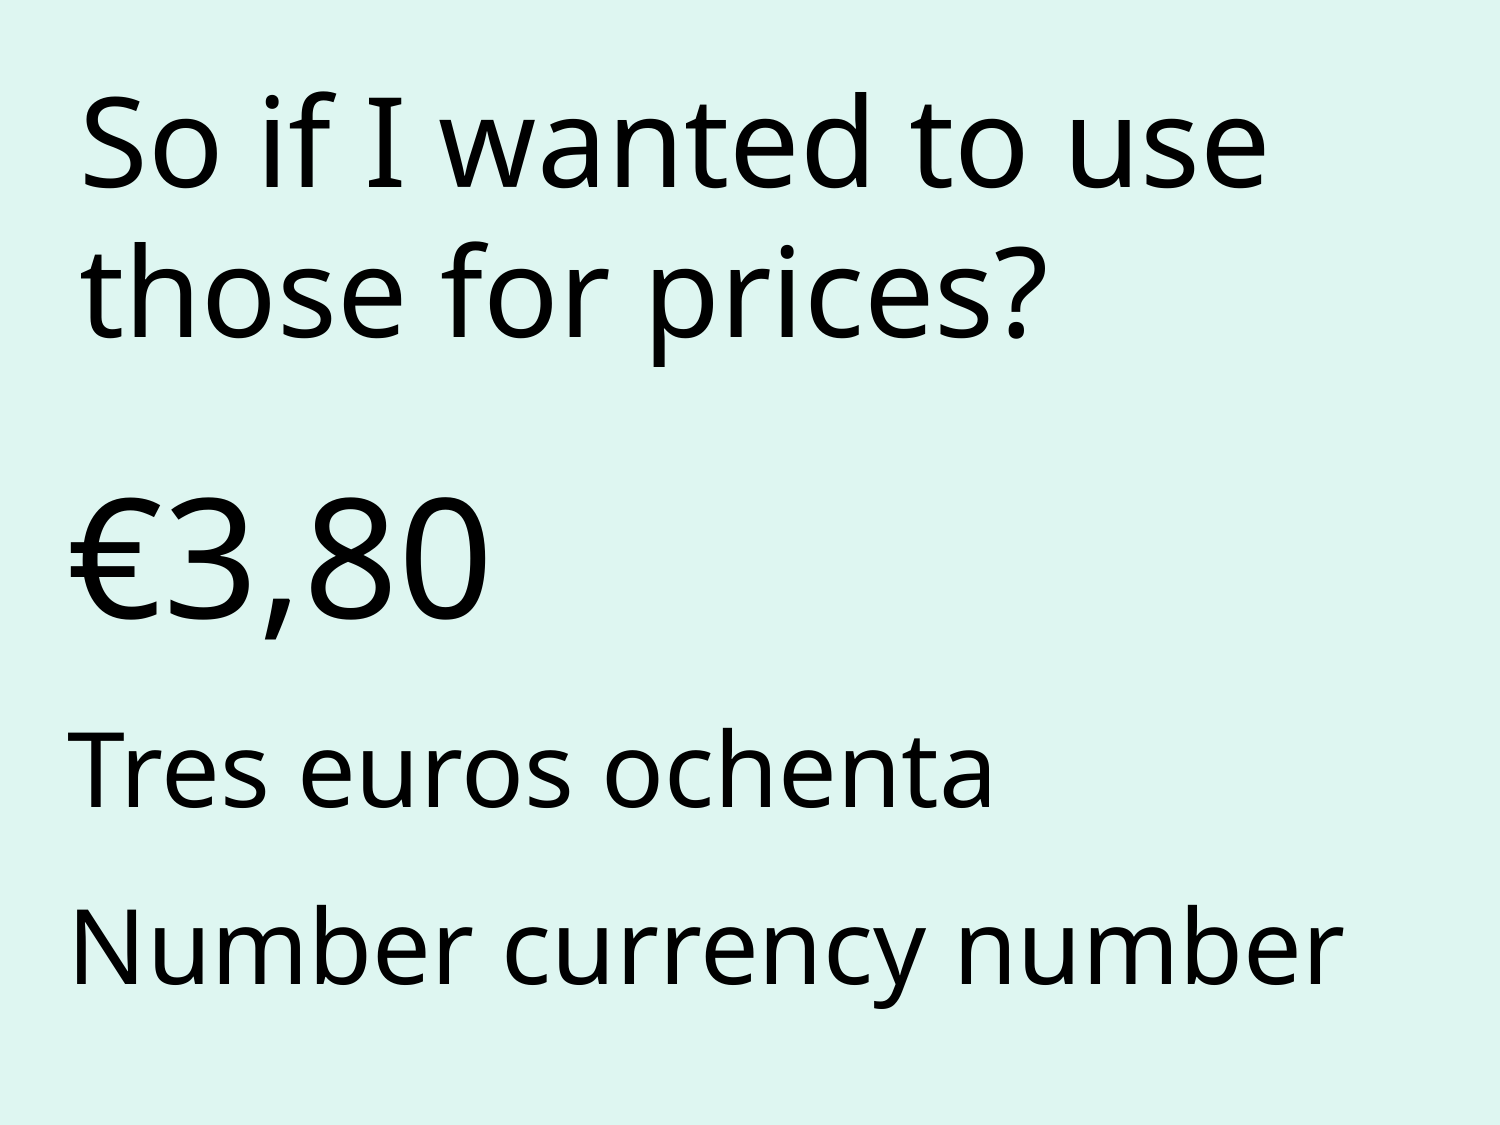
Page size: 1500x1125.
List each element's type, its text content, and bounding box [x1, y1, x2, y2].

text_box So if I wanted to use those for prices? [64, 54, 1447, 370]
text_box €3,80 Tres euros ochenta Number currency number [53, 444, 1400, 1013]
